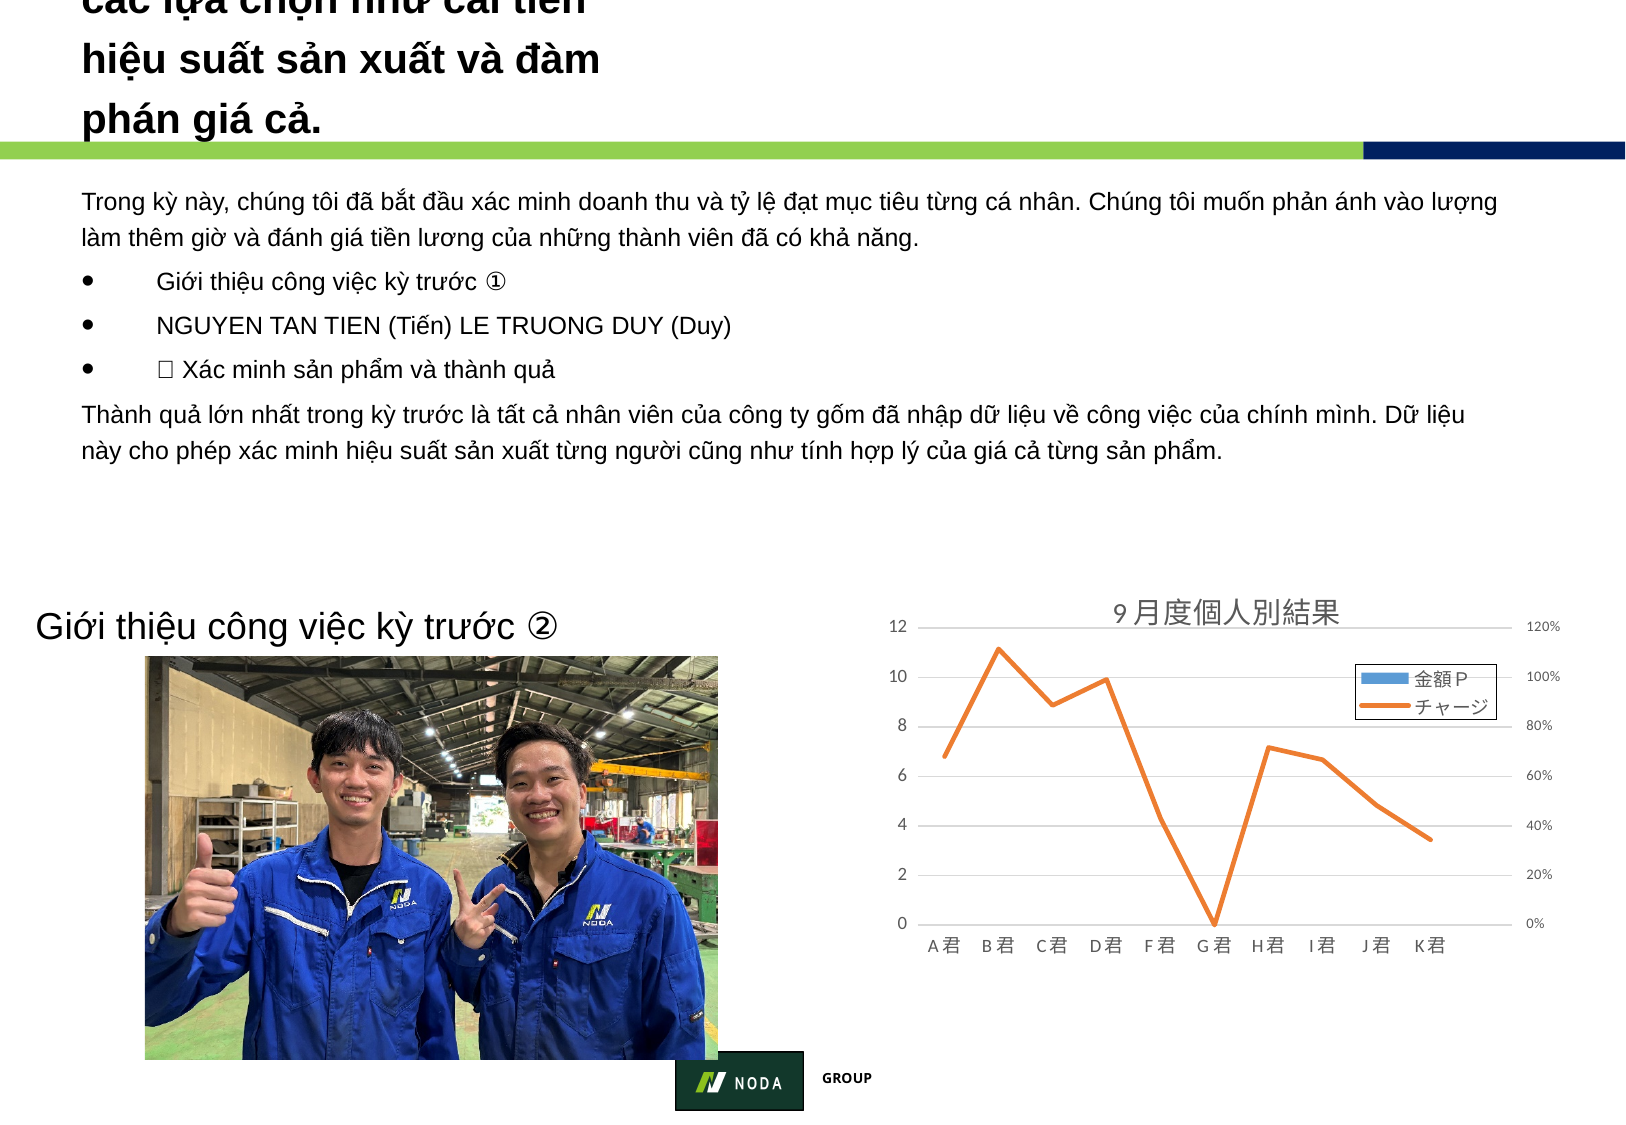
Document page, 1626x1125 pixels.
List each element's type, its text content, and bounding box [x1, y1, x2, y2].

title Nhờ sự đa dạng của dữ liệu, chúng tôi đã có thêm các lựa chọn như cải tiến hiệu suất sản xuất và đàm phán giá cả. [81, 78, 612, 142]
picture [144, 656, 804, 1111]
text_box Giới thiệu công việc kỳ trước ② [20, 594, 812, 655]
chart [817, 571, 1593, 1047]
text_box [235, 147, 1122, 240]
text_box Trong kỳ này, chúng tôi đã bắt đầu xác minh doanh thu và tỷ lệ đạt mục tiêu từng cá nhân. Chúng tôi muốn phản ánh vào lượng làm thêm giờ và đánh giá tiền lương của những thành viên đã có khả năng. Giới thiệu công việc kỳ trước ① NGUYEN TAN TIEN (Tiến) LE TRUONG DUY (Duy) ✨ Xác minh sản phẩm và thành quả Thành quả lớn nhất trong kỳ trước là tất cả nhân viên của công ty gốm đã nhập dữ liệu về công việc của chính mình. Dữ liệu này cho phép xác minh hiệu suất sản xuất từng người cũng như tính hợp lý của giá cả từng sản phẩm. [81, 171, 1511, 473]
